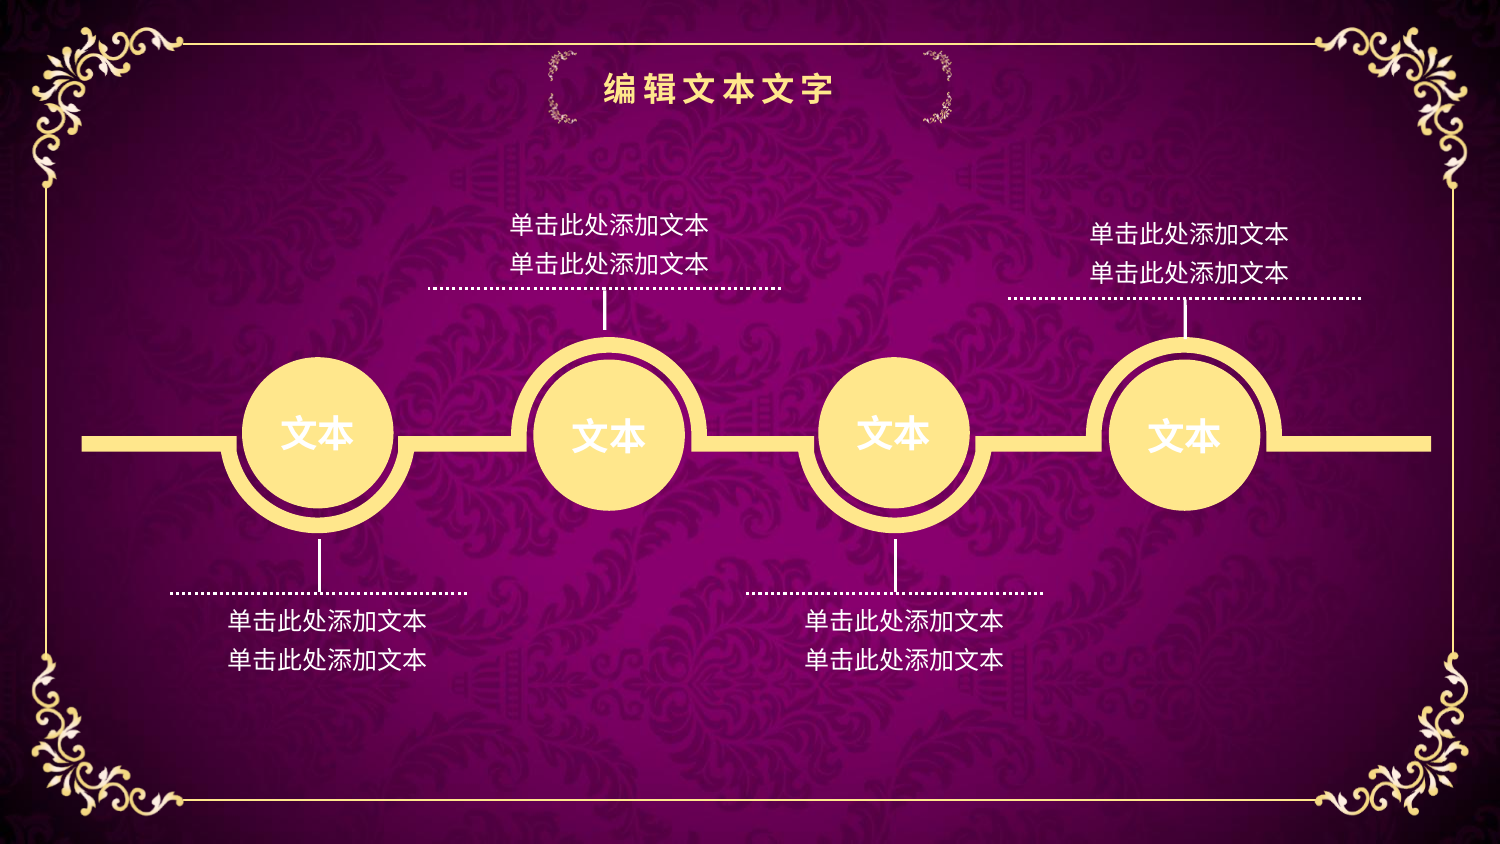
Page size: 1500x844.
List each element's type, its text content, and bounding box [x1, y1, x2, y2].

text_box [136, 538, 508, 682]
text_box 文本 [242, 357, 394, 509]
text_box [713, 538, 1084, 682]
text_box 文本 [818, 357, 970, 509]
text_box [427, 194, 791, 331]
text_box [1007, 203, 1372, 340]
picture [0, 0, 1500, 844]
text_box 文本 [1108, 359, 1261, 511]
text_box 文本 [533, 359, 685, 511]
text_box 编辑文本文字 [588, 61, 911, 116]
text_box [81, 338, 1432, 534]
